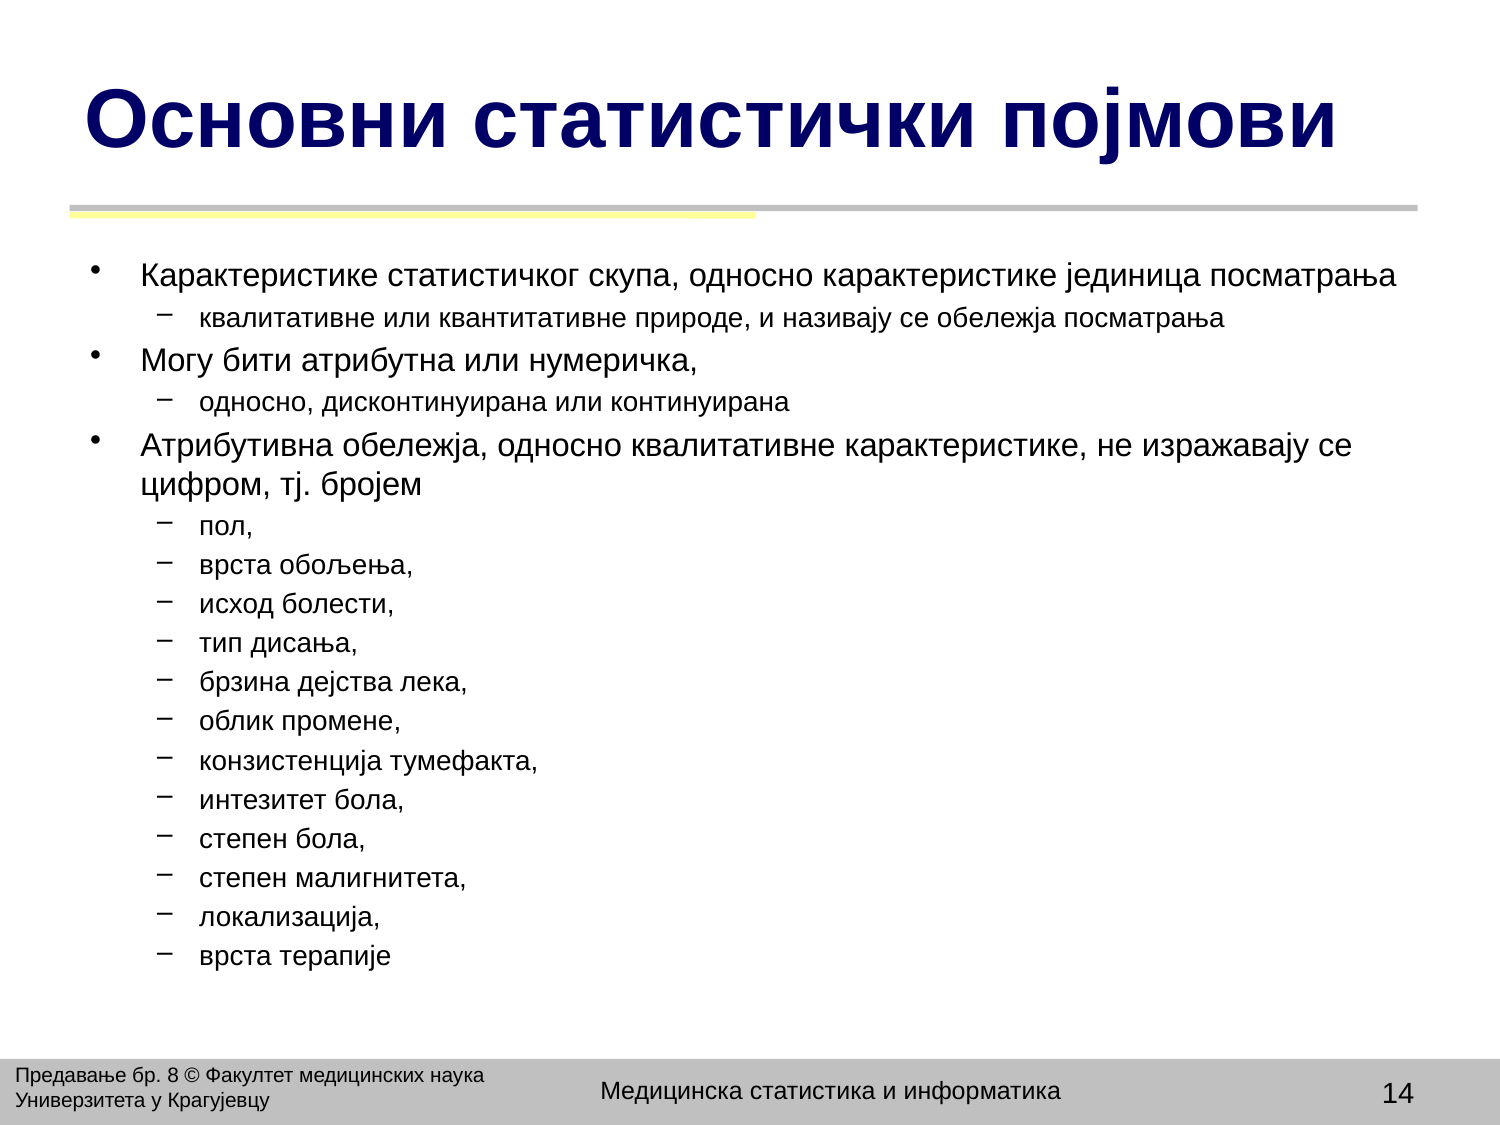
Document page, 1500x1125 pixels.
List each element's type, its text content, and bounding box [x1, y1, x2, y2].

slide_number 14 [1164, 1066, 1430, 1125]
list Карактеристике статистичког скупа, односно карактеристике јединица посматрања квалитативне или квантитативне природе, и називају се обележја посматрања Могу бити атрибутна или нумеричка, односно, дисконтинуирана или континуирана Атрибутивна обележја, односно квалитативне карактеристике, не изражавају се цифром, тј. бројем пол, врста обољења, исход болести, тип дисања, брзина дејства лека, облик промене, конзистенција тумефакта, интезитет бола, степен бола, степен малигнитета, локализација, врста терапије [74, 246, 1426, 1023]
title Основни статистички појмови [69, 19, 1426, 208]
slide_number Предавање бр. 8 © Факултет медицинских наука Универзитета у Крагујевцу [0, 1053, 614, 1108]
footer Медицинска статистика и информатика [512, 1066, 1151, 1125]
